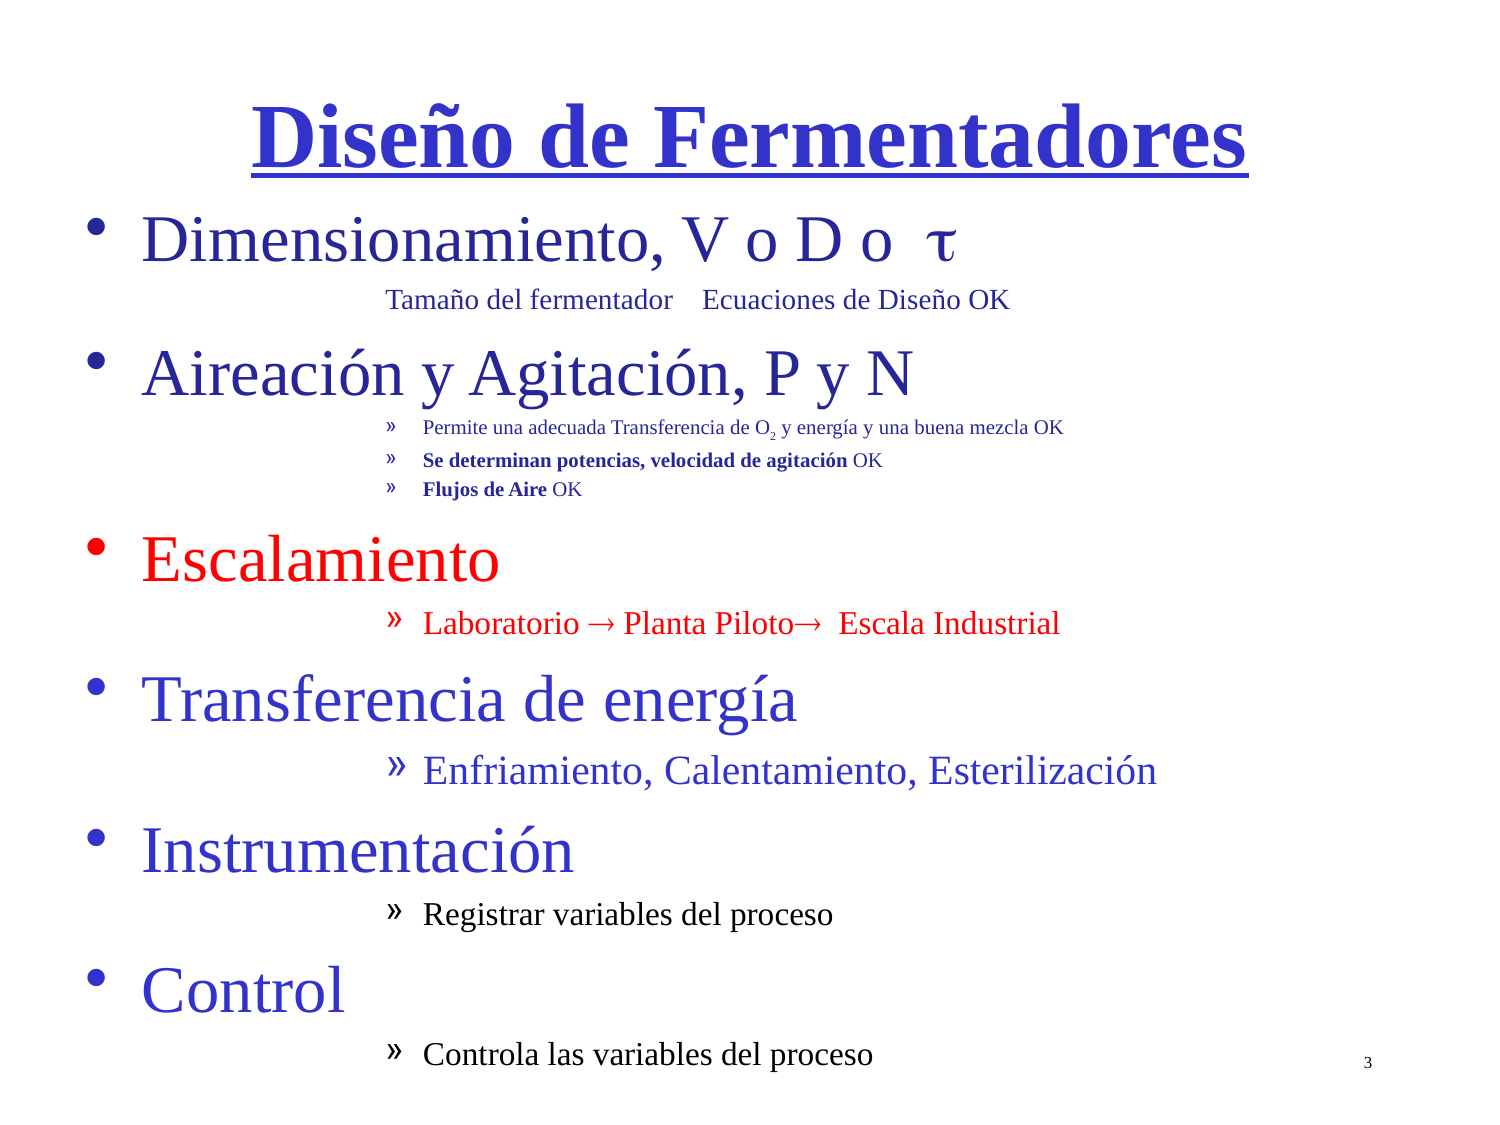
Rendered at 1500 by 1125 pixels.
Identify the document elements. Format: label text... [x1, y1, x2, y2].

title Diseño de Fermentadores [112, 37, 1388, 187]
slide_number 3 [1074, 1024, 1388, 1101]
list Dimensionamiento, V o D o t Tamaño del fermentador Ecuaciones de Diseño OK Aireación y Agitación, P y N Permite una adecuada Transferencia de O2 y energía y una buena mezcla OK Se determinan potencias, velocidad de agitación OK Flujos de Aire OK Escalamiento Laboratorio  Planta Piloto Escala Industrial Transferencia de energía Enfriamiento, Calentamiento, Esterilización Instrumentación Registrar variables del proceso Control Controla las variables del proceso [70, 187, 1421, 1038]
